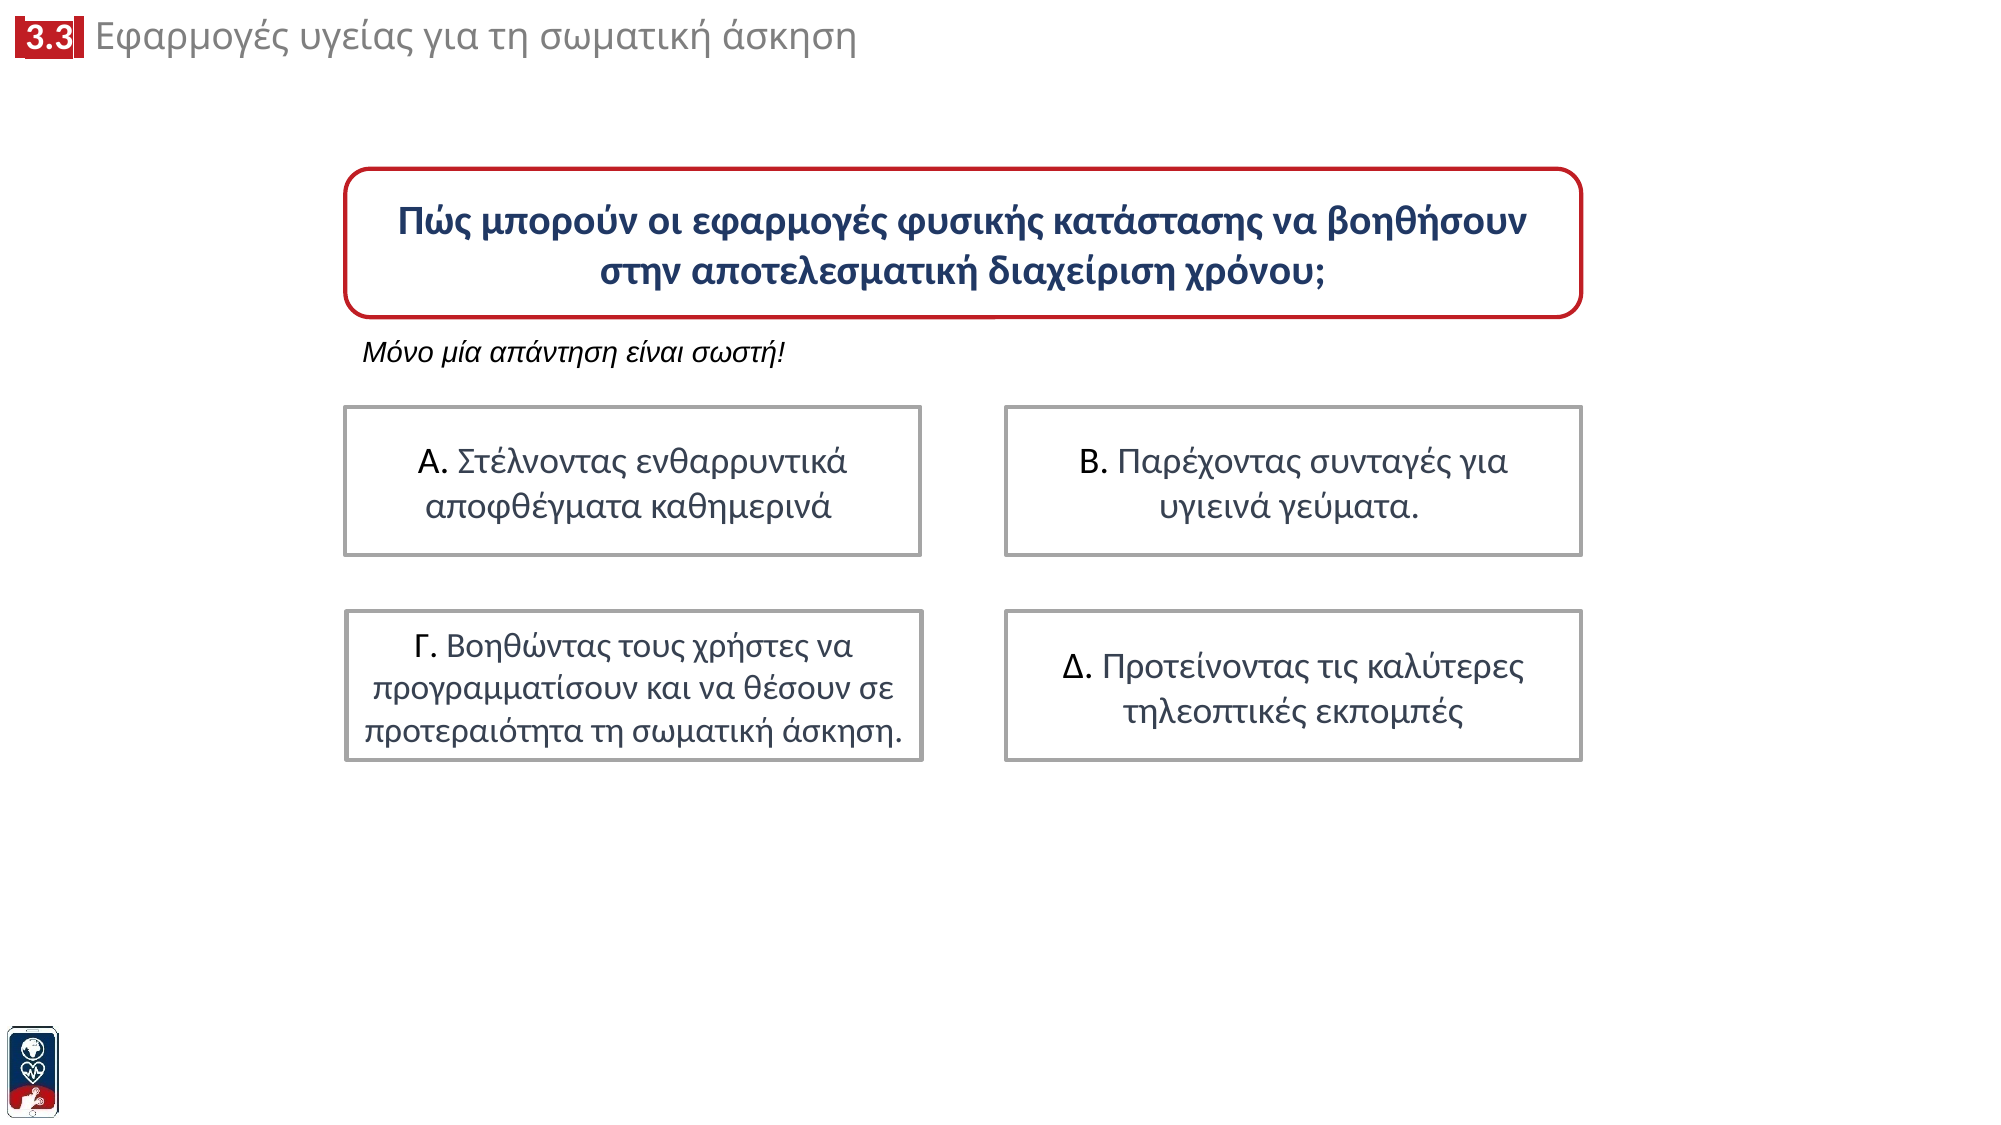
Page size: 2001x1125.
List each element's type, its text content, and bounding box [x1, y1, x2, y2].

text_box Δ. Προτείνοντας τις καλύτερες τηλεοπτικές εκπομπές [1004, 609, 1583, 762]
text_box Μόνο μία απάντηση είναι σωστή! [347, 325, 801, 376]
text_box Β. Παρέχοντας συνταγές για υγιεινά γεύματα. [1004, 405, 1583, 557]
text_box Πώς μπορούν οι εφαρμογές φυσικής κατάστασης να βοηθήσουν στην αποτελεσματική διαχείριση χρόνου; [343, 166, 1584, 320]
picture [7, 1026, 59, 1118]
text_box Γ. Βοηθώντας τους χρήστες να προγραμματίσουν και να θέσουν σε προτεραιότητα τη σωματική άσκηση. [344, 609, 924, 762]
text_box Α. Στέλνοντας ενθαρρυντικά αποφθέγματα καθημερινά [343, 405, 922, 557]
